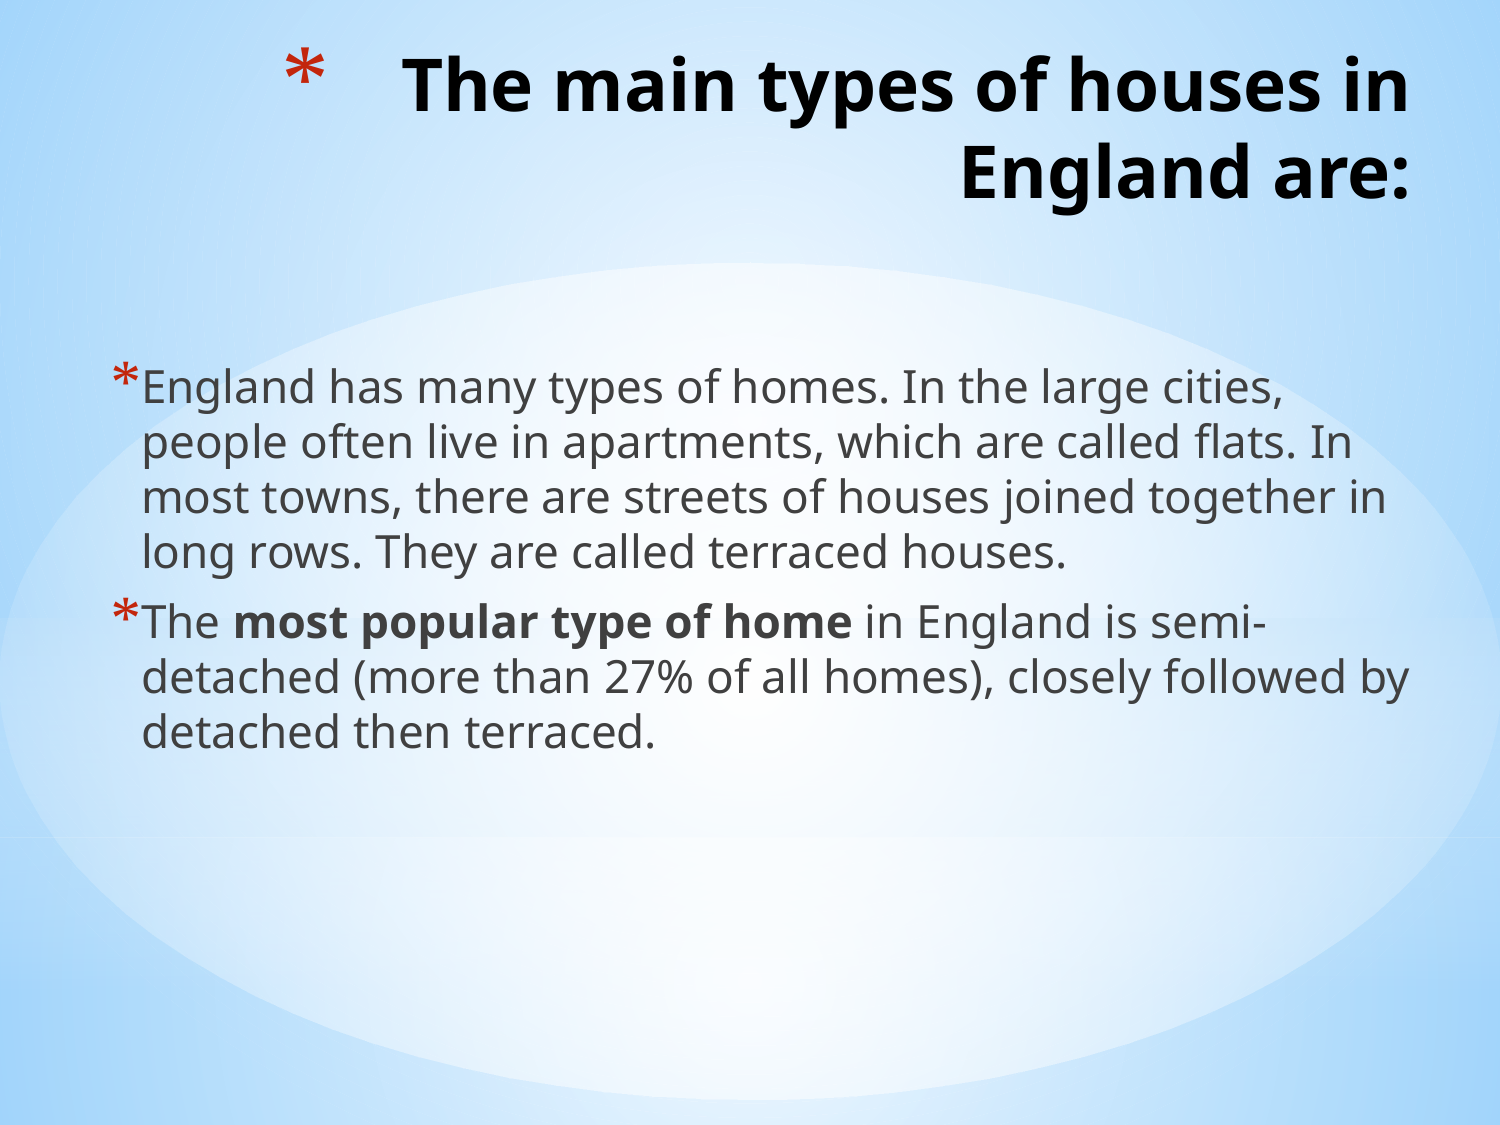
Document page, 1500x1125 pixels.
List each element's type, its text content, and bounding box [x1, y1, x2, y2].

list England has many types of homes. In the large cities, people often live in apartments, which are called flats. In most towns, there are streets of houses joined together in long rows. They are called terraced houses. The most popular type of home in England is semi-detached (more than 27% of all homes), closely followed by detached then terraced. [88, 349, 1439, 1093]
title The main types of houses in England are: [76, 30, 1427, 310]
